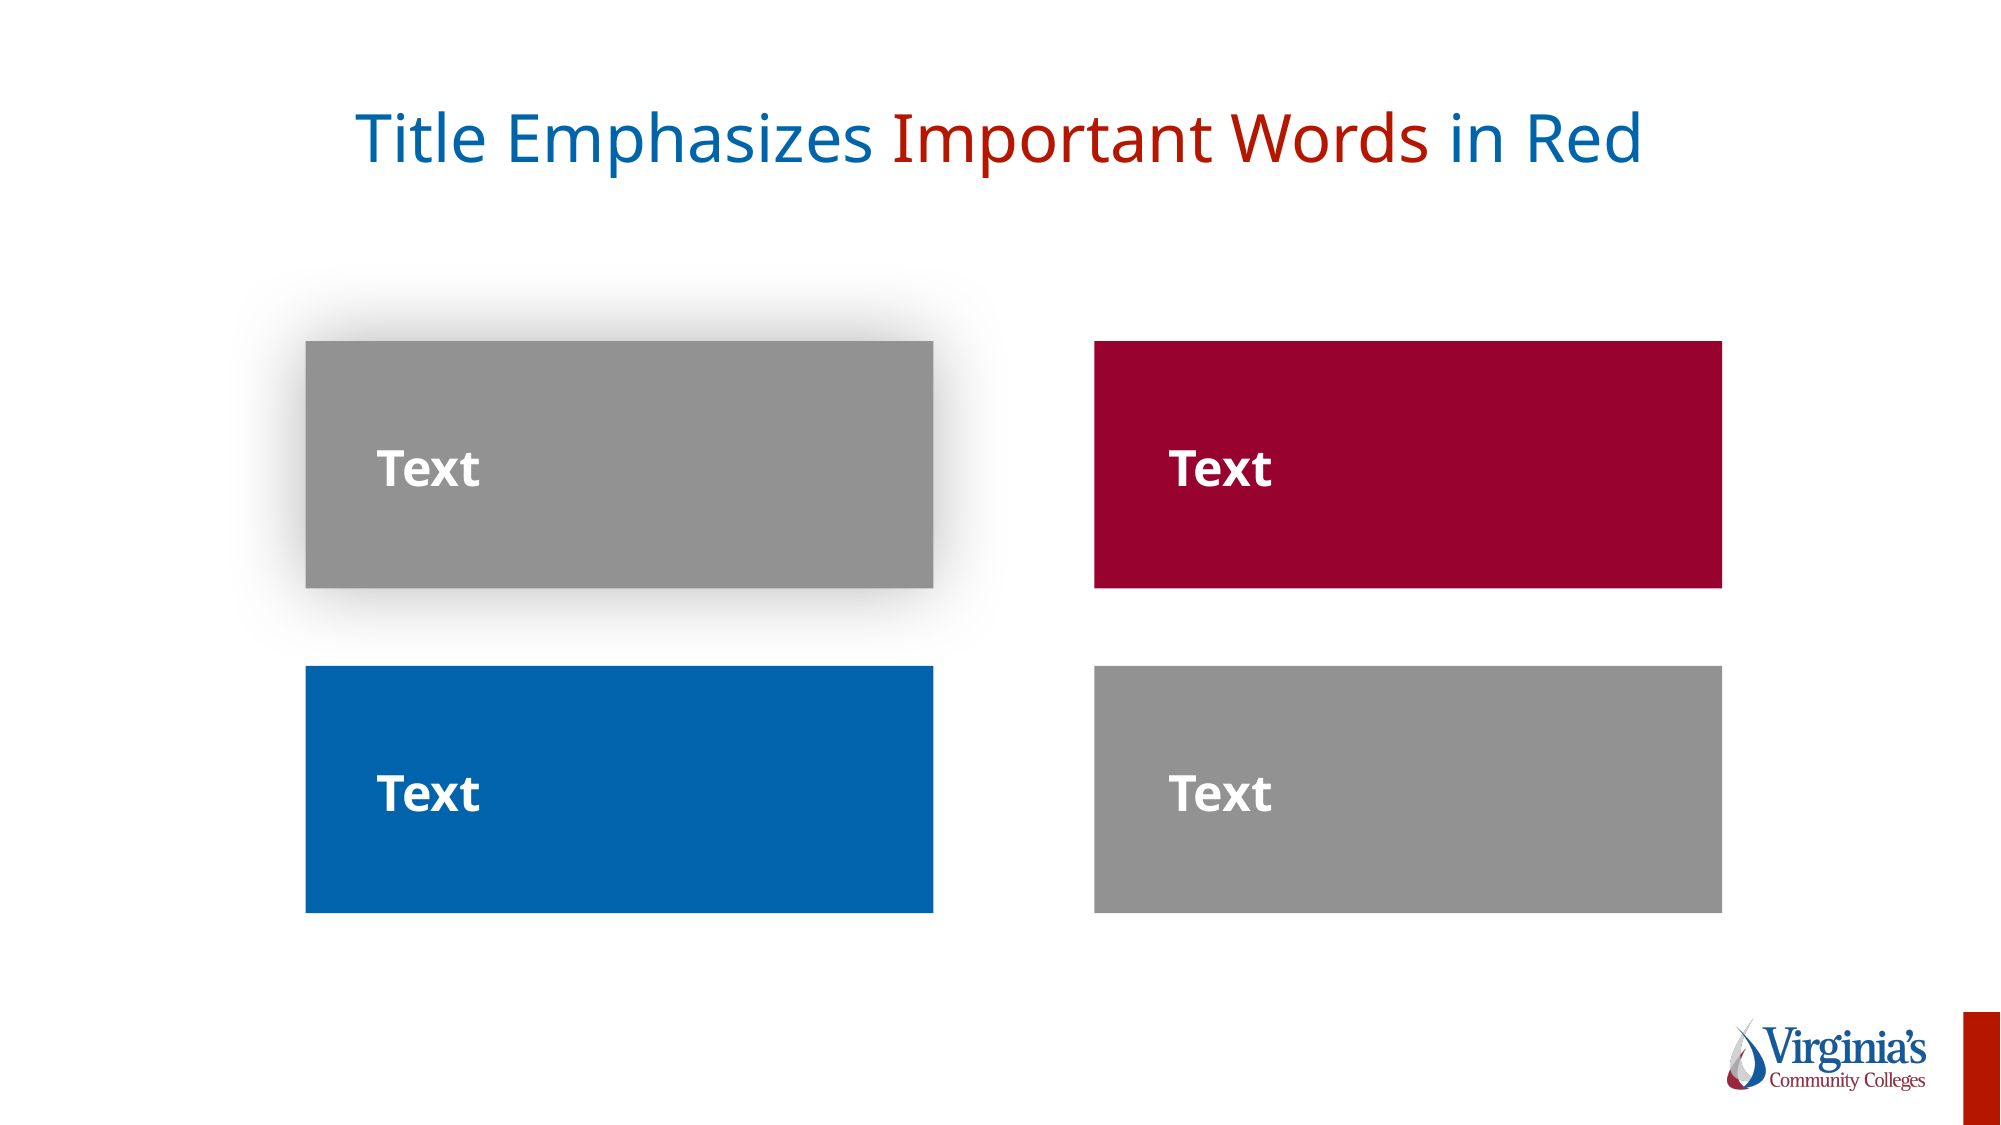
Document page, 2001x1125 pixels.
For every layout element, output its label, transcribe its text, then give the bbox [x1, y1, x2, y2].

picture [1727, 1017, 1926, 1091]
list Text [1160, 422, 1518, 508]
list Text [368, 422, 727, 508]
list Text [1160, 747, 1518, 832]
list Text [368, 747, 727, 832]
